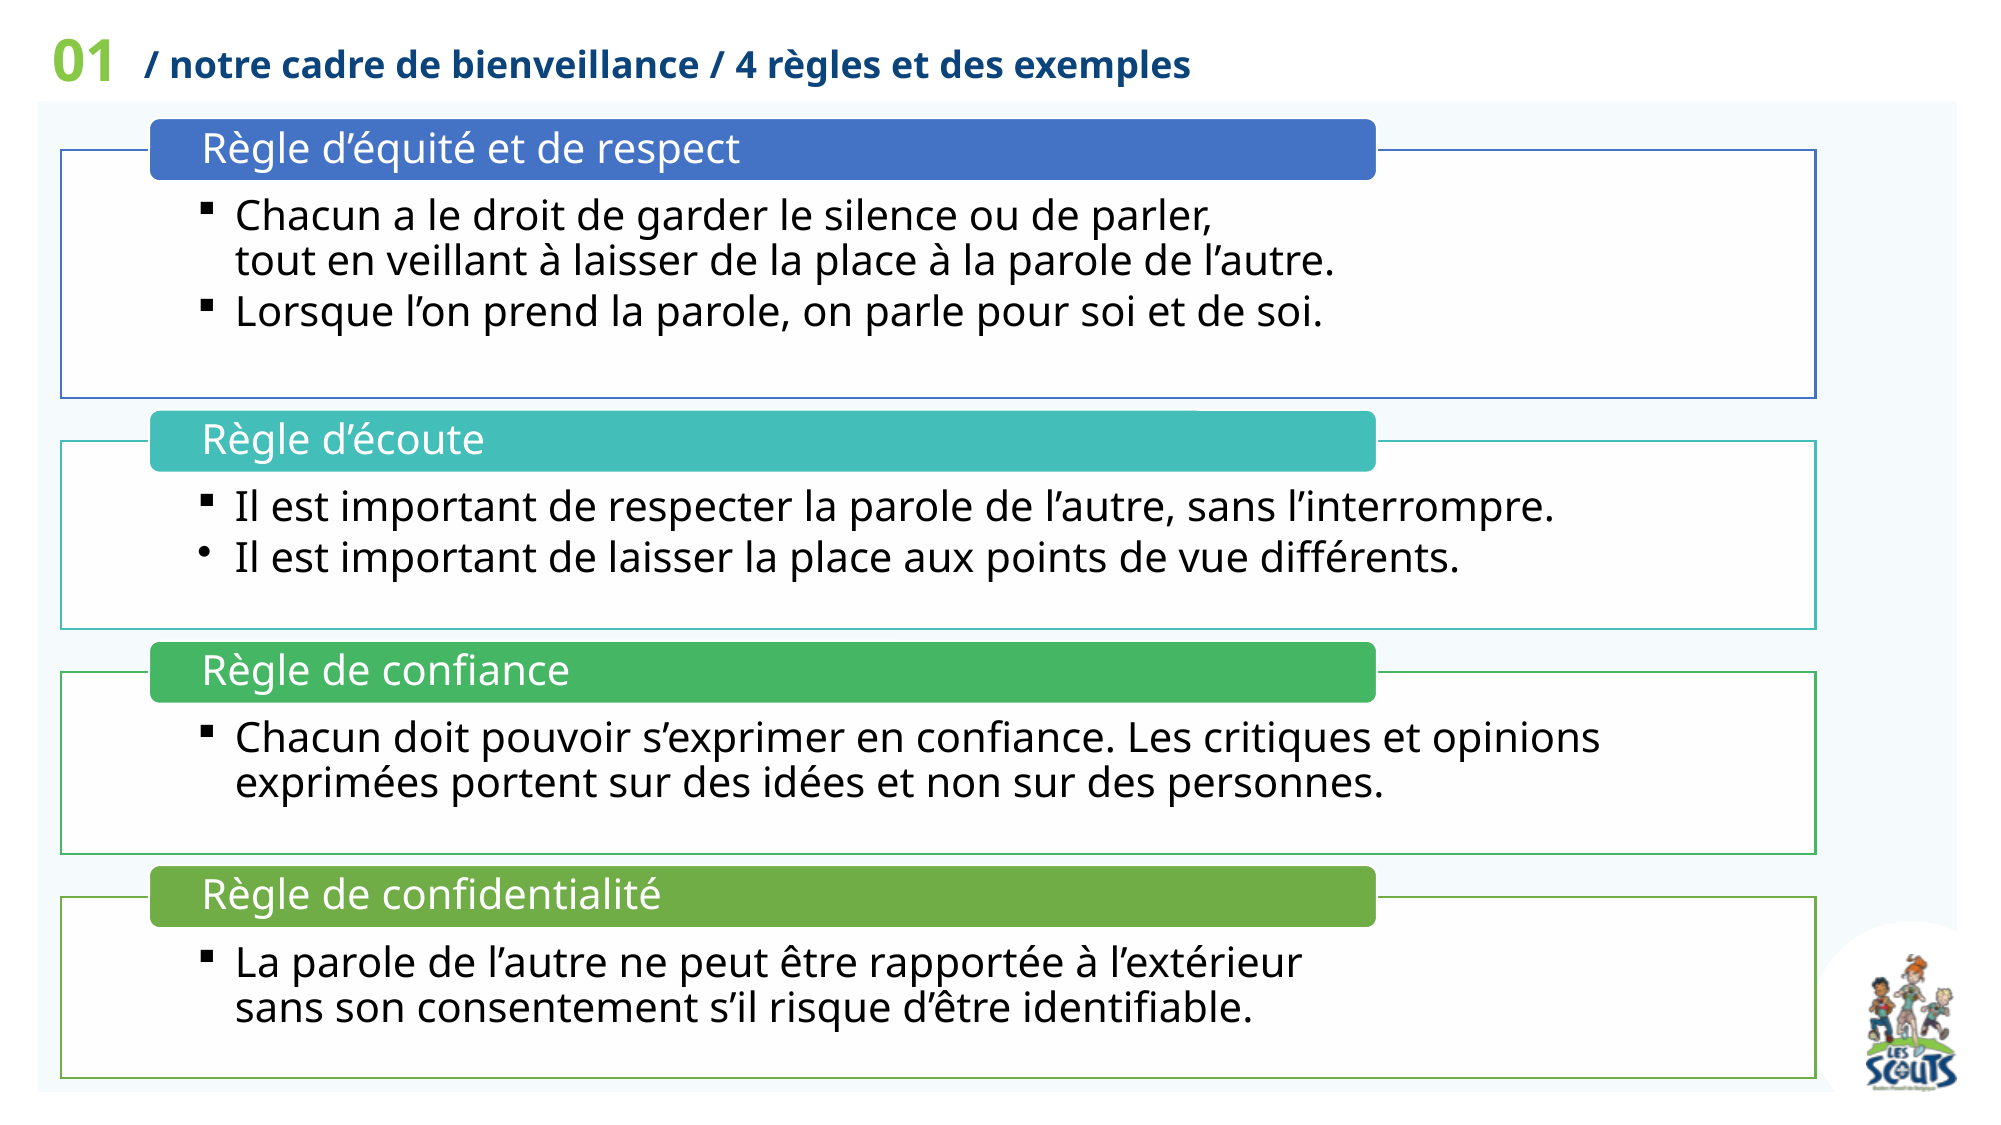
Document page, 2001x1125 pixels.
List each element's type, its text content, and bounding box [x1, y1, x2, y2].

text_box 01 [37, 15, 151, 101]
picture [1866, 954, 1957, 1092]
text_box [61, 106, 1816, 1090]
text_box / notre cadre de bienveillance / 4 règles et des exemples [151, 33, 1310, 94]
